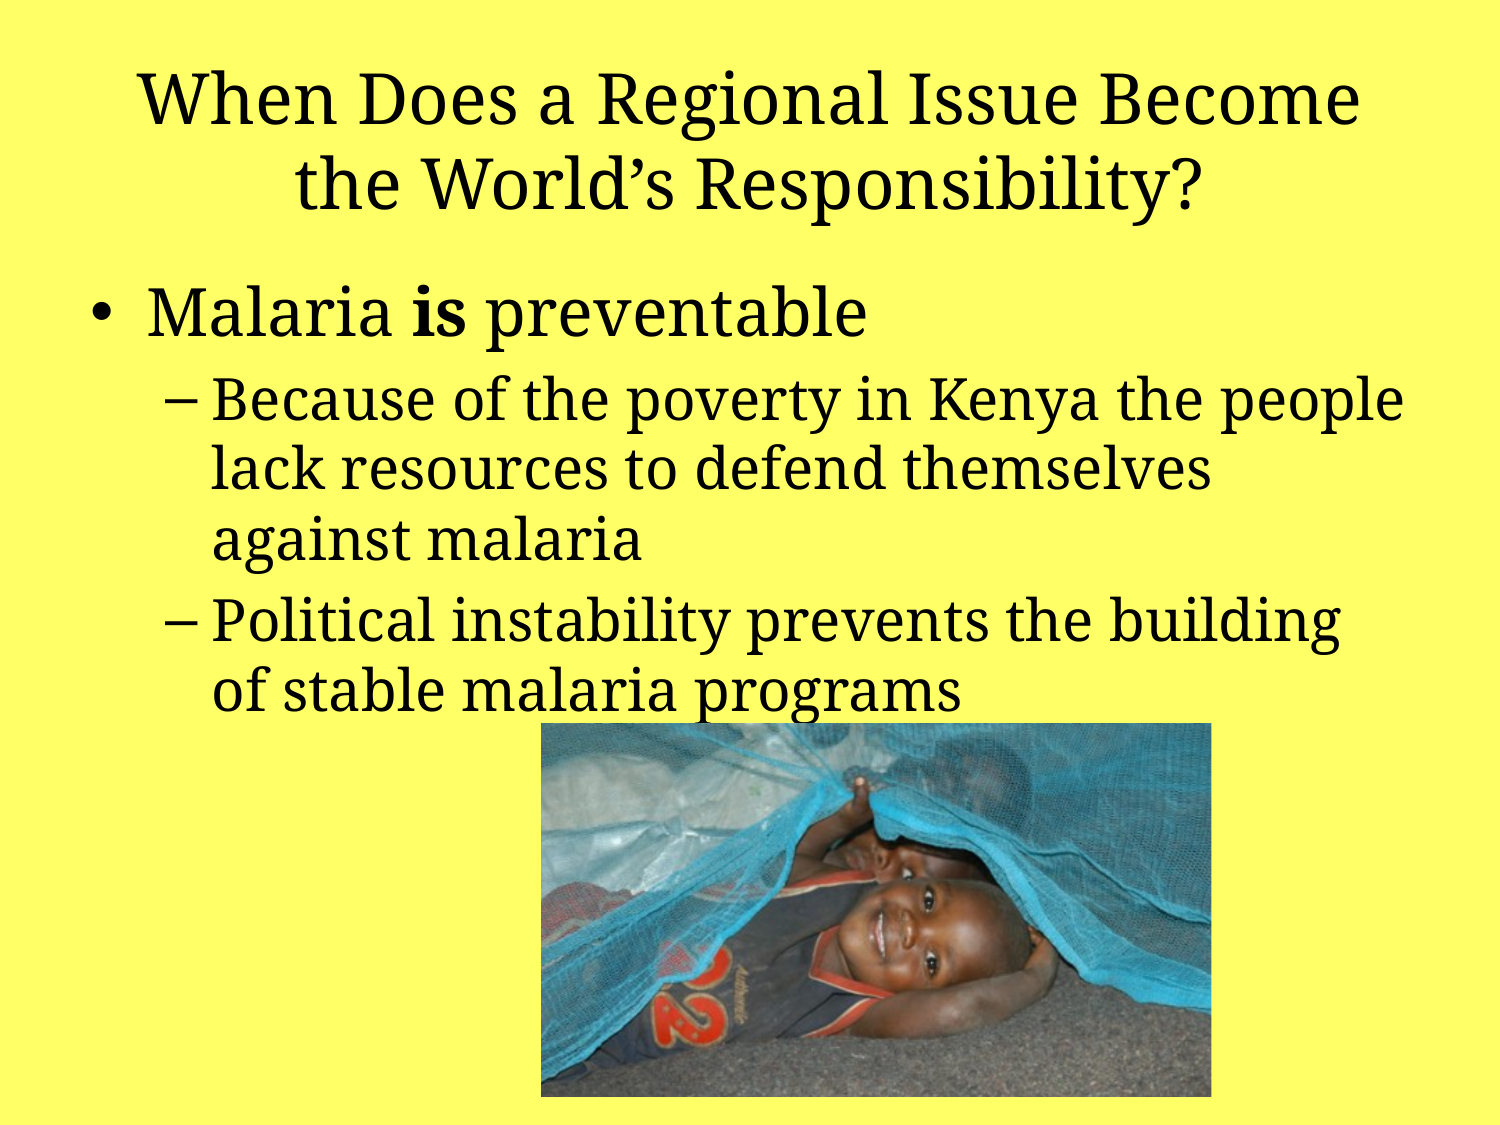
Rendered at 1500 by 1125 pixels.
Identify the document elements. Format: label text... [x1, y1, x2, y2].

picture [540, 723, 1212, 1097]
list Malaria is preventable Because of the poverty in Kenya the people lack resources to defend themselves against malaria Political instability prevents the building of stable malaria programs [75, 262, 1425, 1005]
title When Does a Regional Issue Become the World’s Responsibility? [75, 45, 1425, 233]
